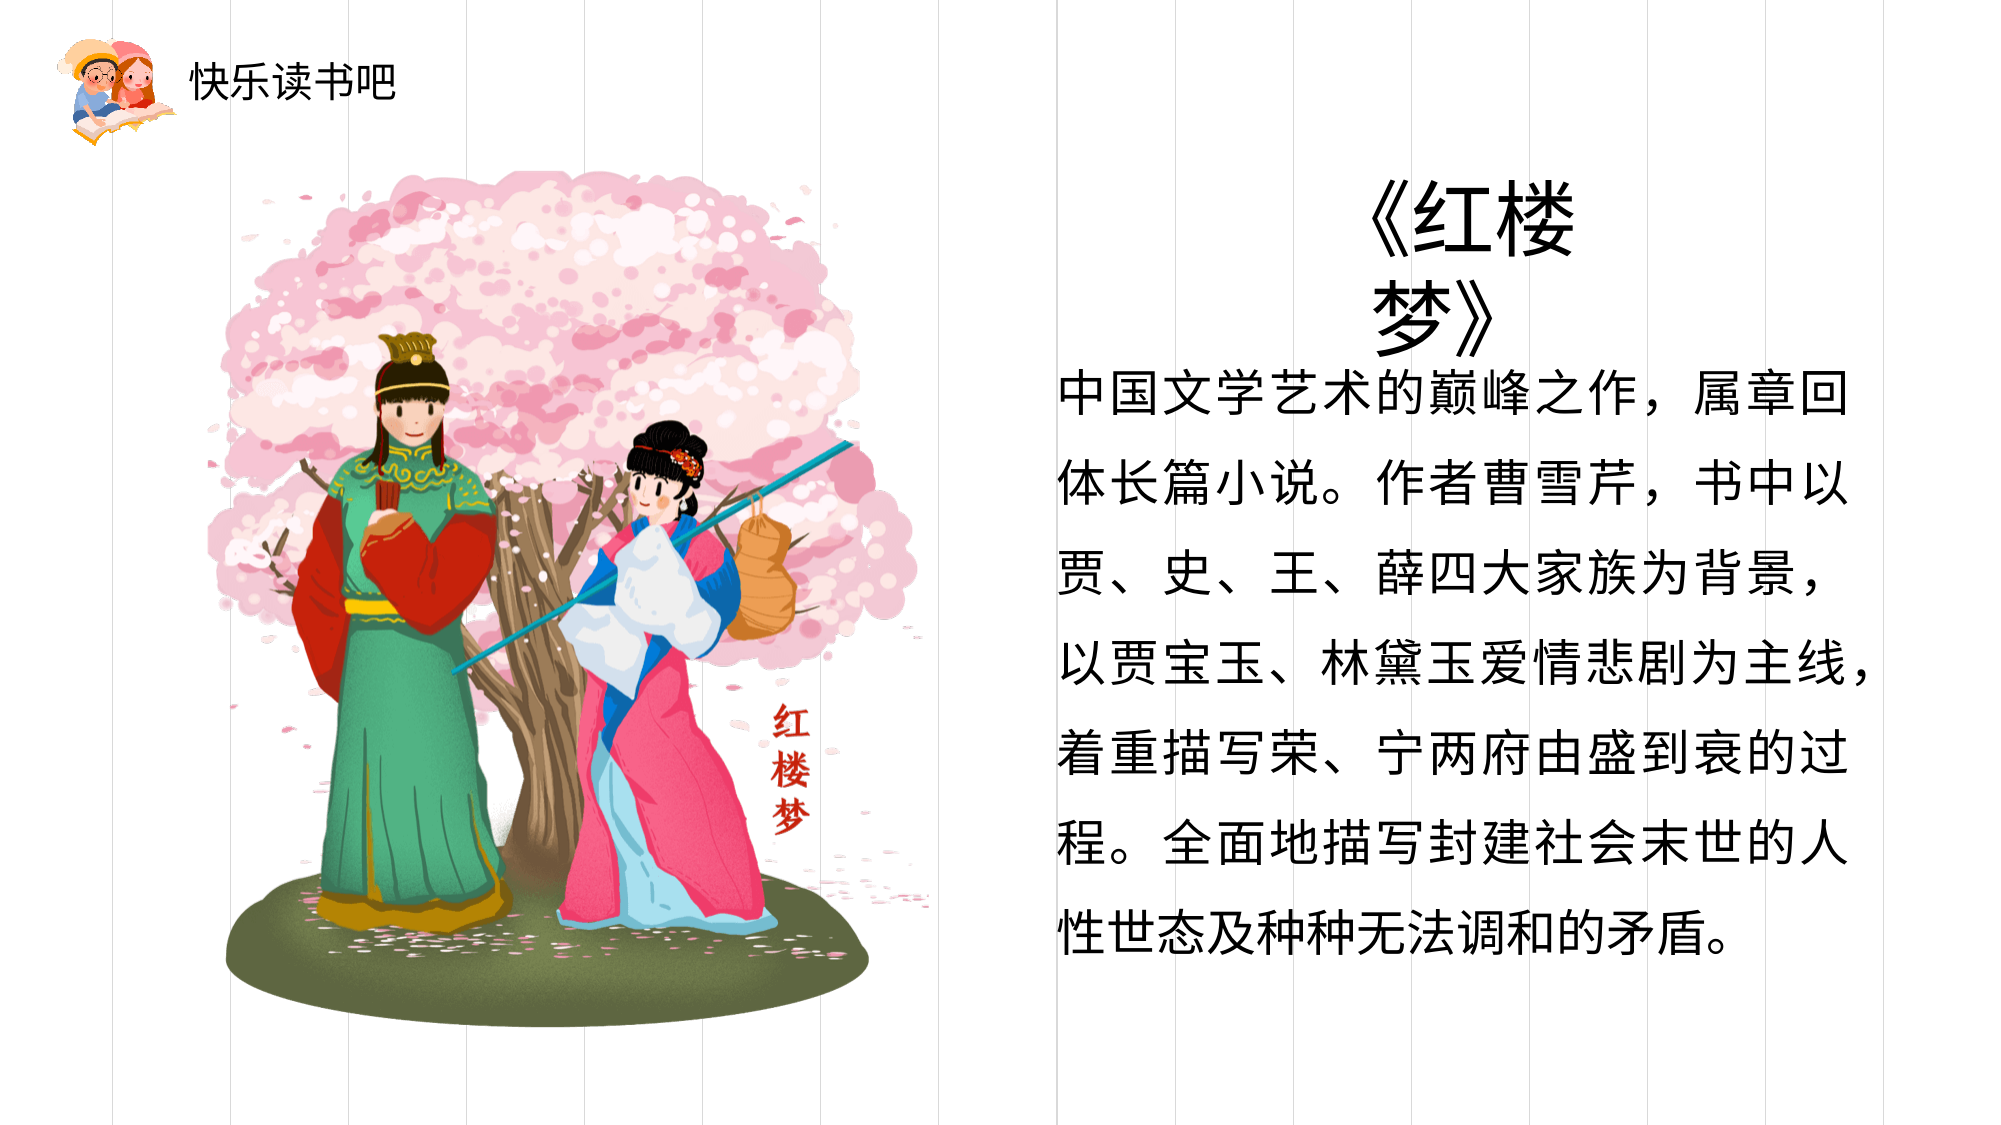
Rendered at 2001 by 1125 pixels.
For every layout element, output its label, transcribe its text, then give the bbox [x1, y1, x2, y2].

text_box 中国文学艺术的巅峰之作，属章回体长篇小说。作者曹雪芹，书中以贾、史、王、薛四大家族为背景，以贾宝玉、林黛玉爱情悲剧为主线，着重描写荣、宁两府由盛到衰的过程。全面地描写封建社会末世的人性世态及种种无法调和的矛盾。 [1042, 323, 1865, 969]
picture [3, 6, 1012, 1057]
text_box 《红楼梦》 [1248, 159, 1658, 375]
